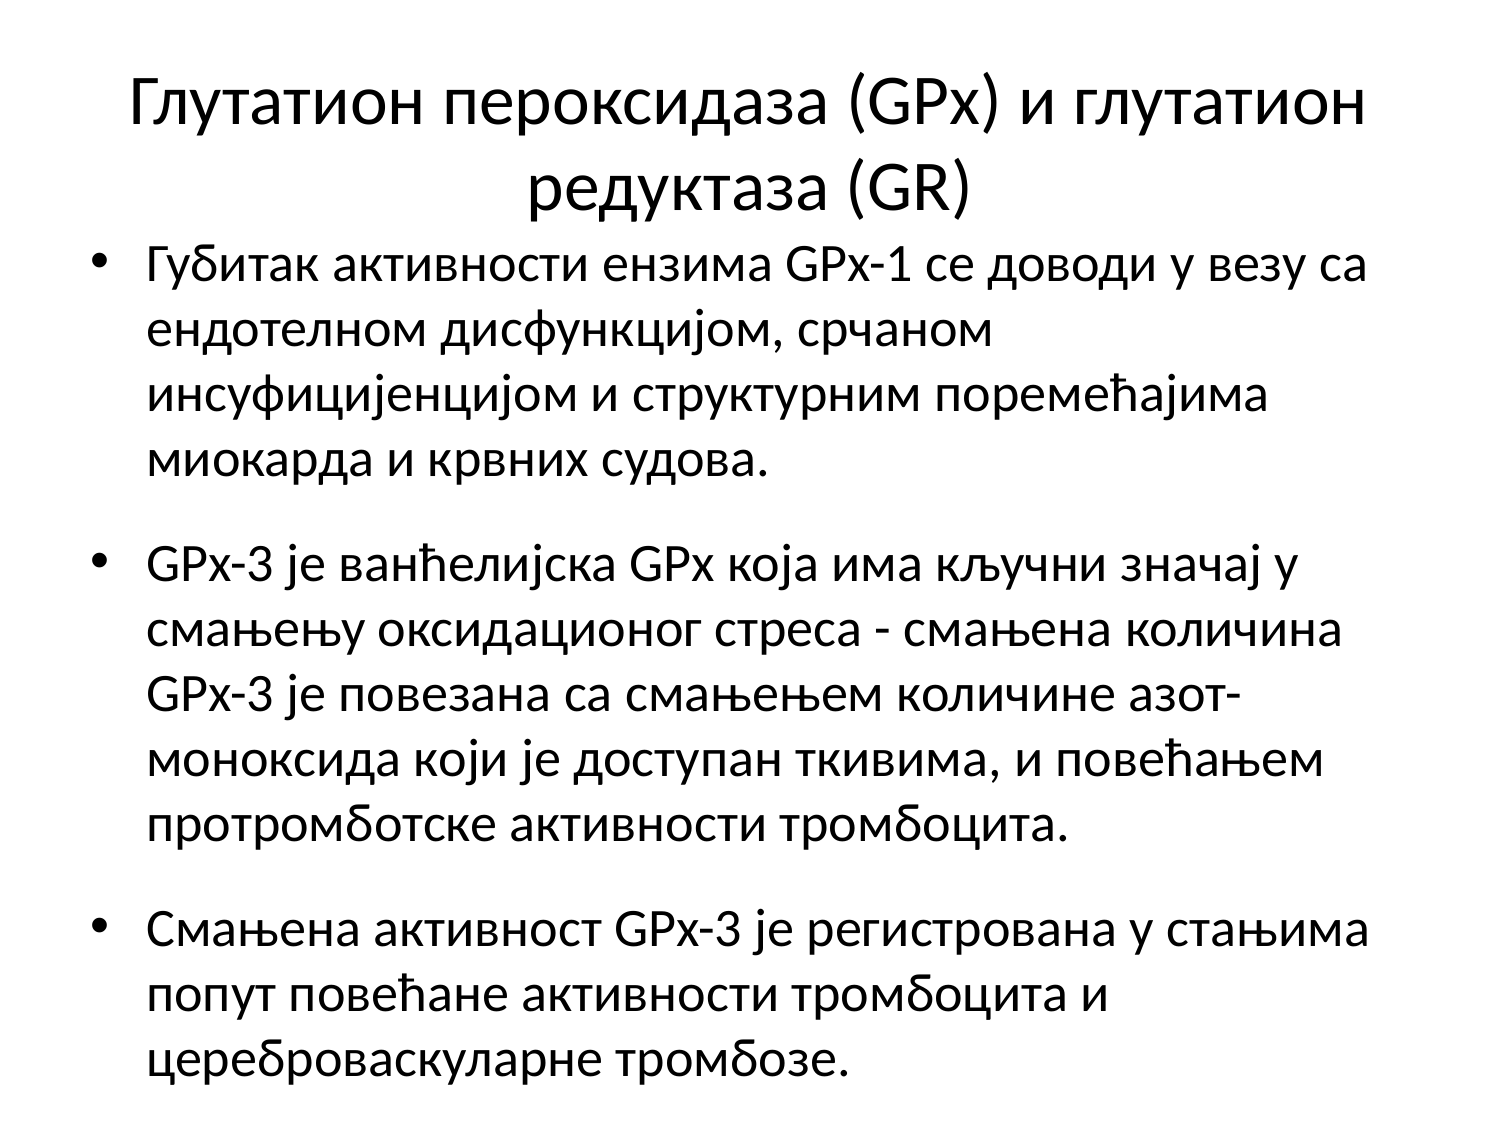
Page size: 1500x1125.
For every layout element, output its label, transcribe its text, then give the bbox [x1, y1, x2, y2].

list Губитак активности ензима GPx-1 се доводи у везу са ендотелном дисфункцијом, срчаном инсуфицијенцијом и структурним поремећајима миокарда и крвних судова. GPx-3 је ванћелијска GPx која има кључни значај у смањењу оксидационог стреса - смањена количина GPx-3 је повезана са смањењем количине азот-моноксида који је доступан ткивима, и повећањем протромботске активности тромбоцита. Смањена активност GPx-3 је регистрована у стањима попут повећане активности тромбоцита и цереброваскуларне тромбозе. [75, 233, 1425, 1094]
title Глутатион пероксидаза (GPx) и глутатион редуктаза (GR) [75, 45, 1425, 233]
